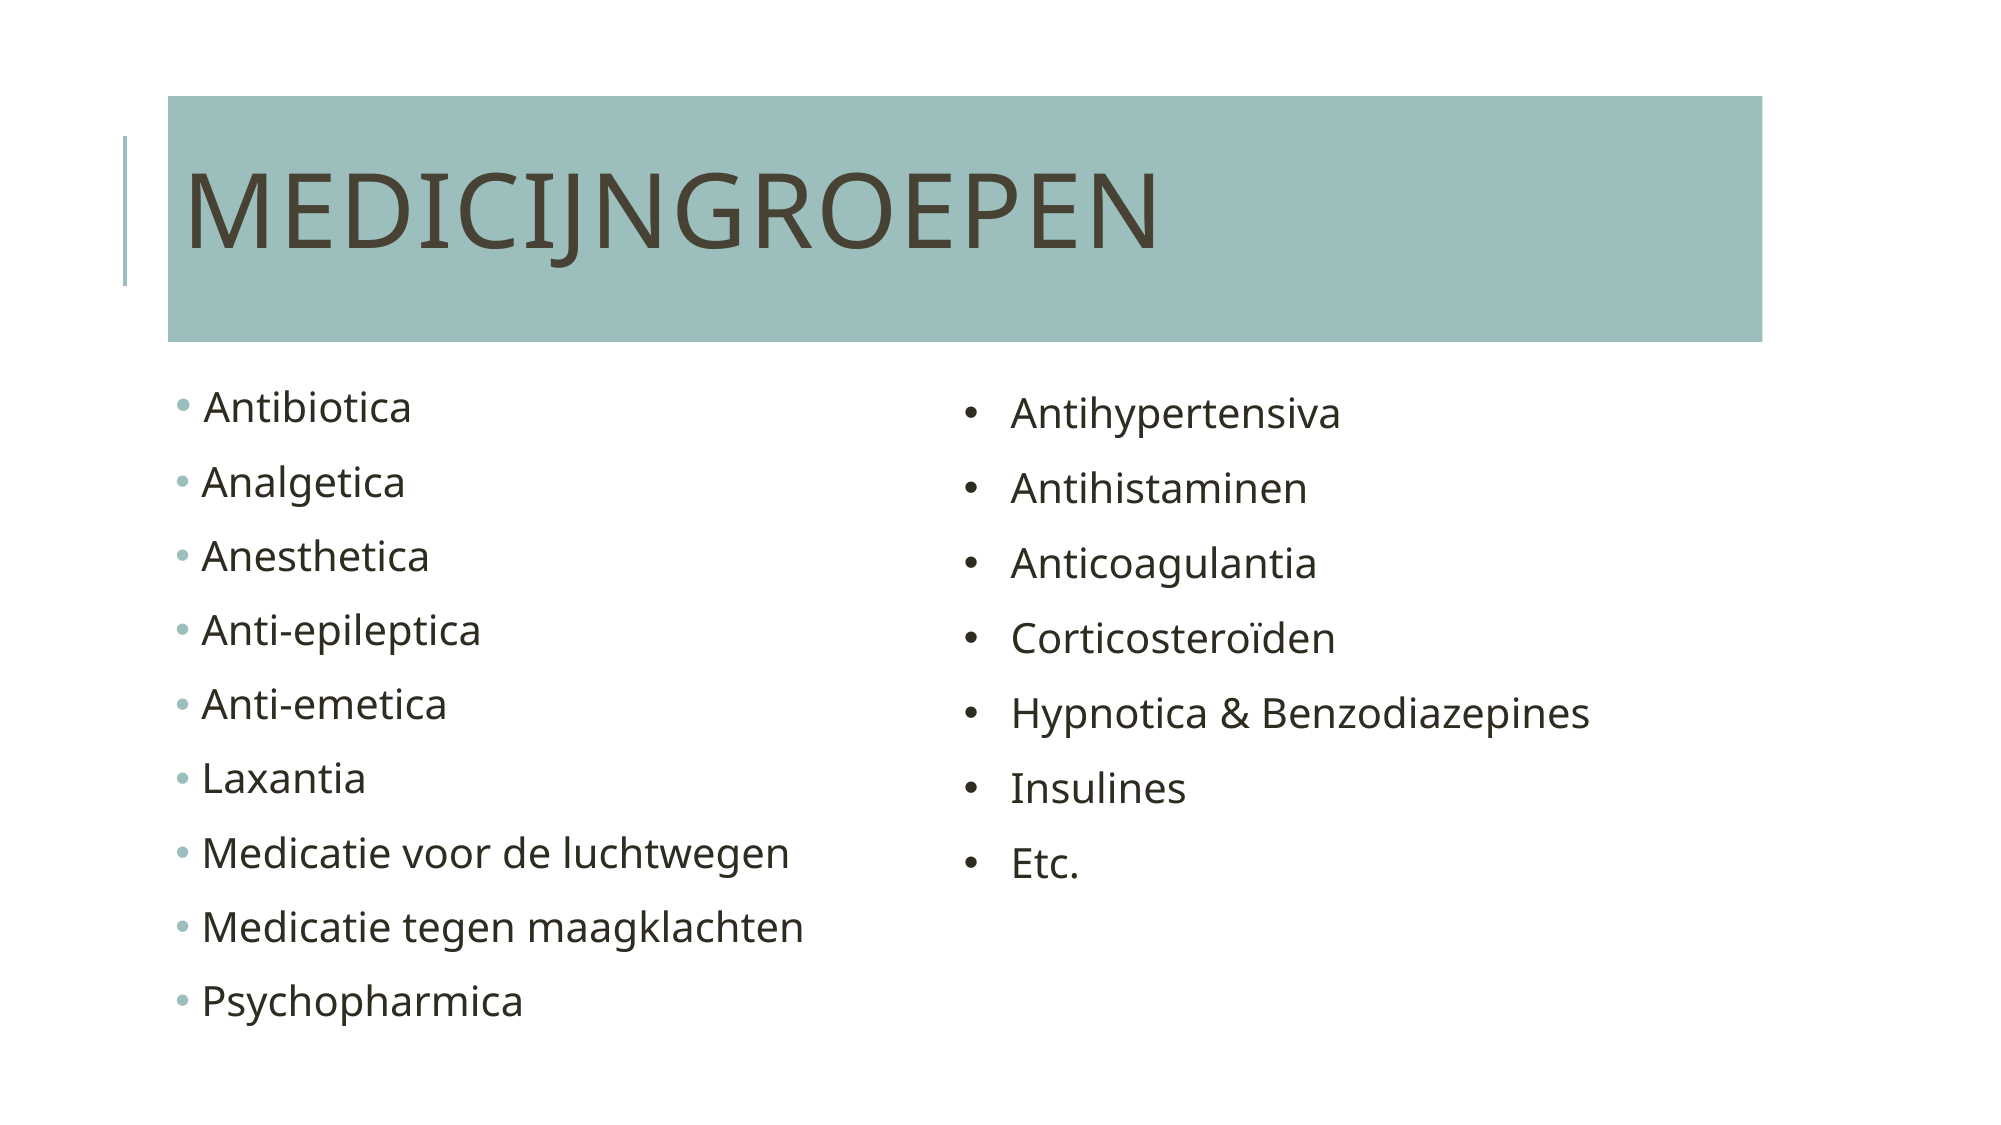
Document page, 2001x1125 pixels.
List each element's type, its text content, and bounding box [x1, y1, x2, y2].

title medicijngroepen [168, 96, 1763, 342]
text_box Antihypertensiva Antihistaminen Anticoagulantia Corticosteroïden Hypnotica & Benzodiazepines Insulines Etc. [948, 354, 1836, 945]
list Antibiotica Analgetica Anesthetica Anti-epileptica Anti-emetica Laxantia Medicatie voor de luchtwegen Medicatie tegen maagklachten Psychopharmica [168, 375, 1763, 1035]
